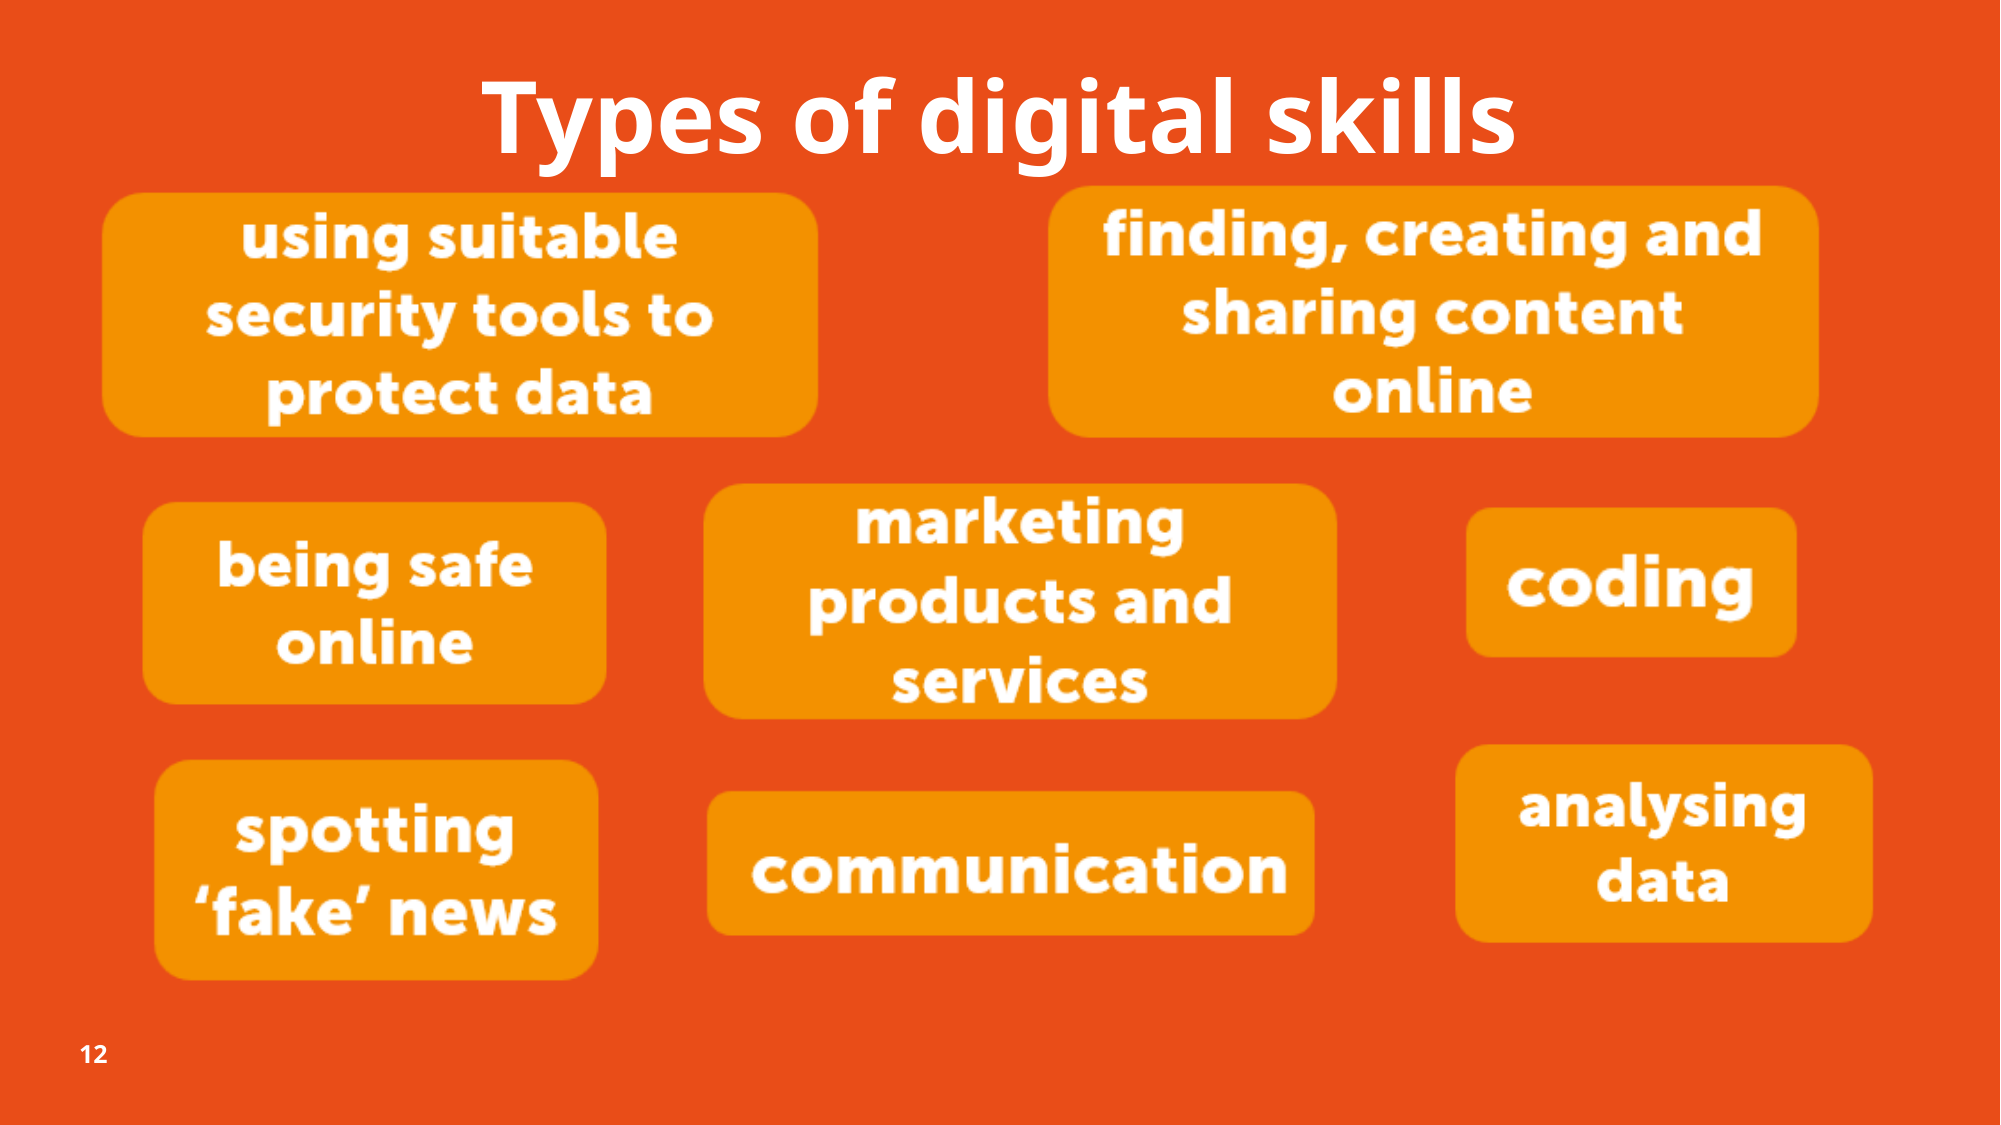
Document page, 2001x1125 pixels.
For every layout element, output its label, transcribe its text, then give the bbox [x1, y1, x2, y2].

picture [694, 780, 1319, 961]
picture [1418, 502, 1842, 679]
picture [1418, 731, 1923, 979]
picture [693, 464, 1352, 745]
title Types of digital skills [459, 46, 1541, 249]
picture [134, 747, 612, 994]
picture [90, 186, 875, 450]
picture [106, 476, 649, 740]
slide_number 12 [79, 1023, 190, 1073]
picture [995, 179, 1864, 447]
